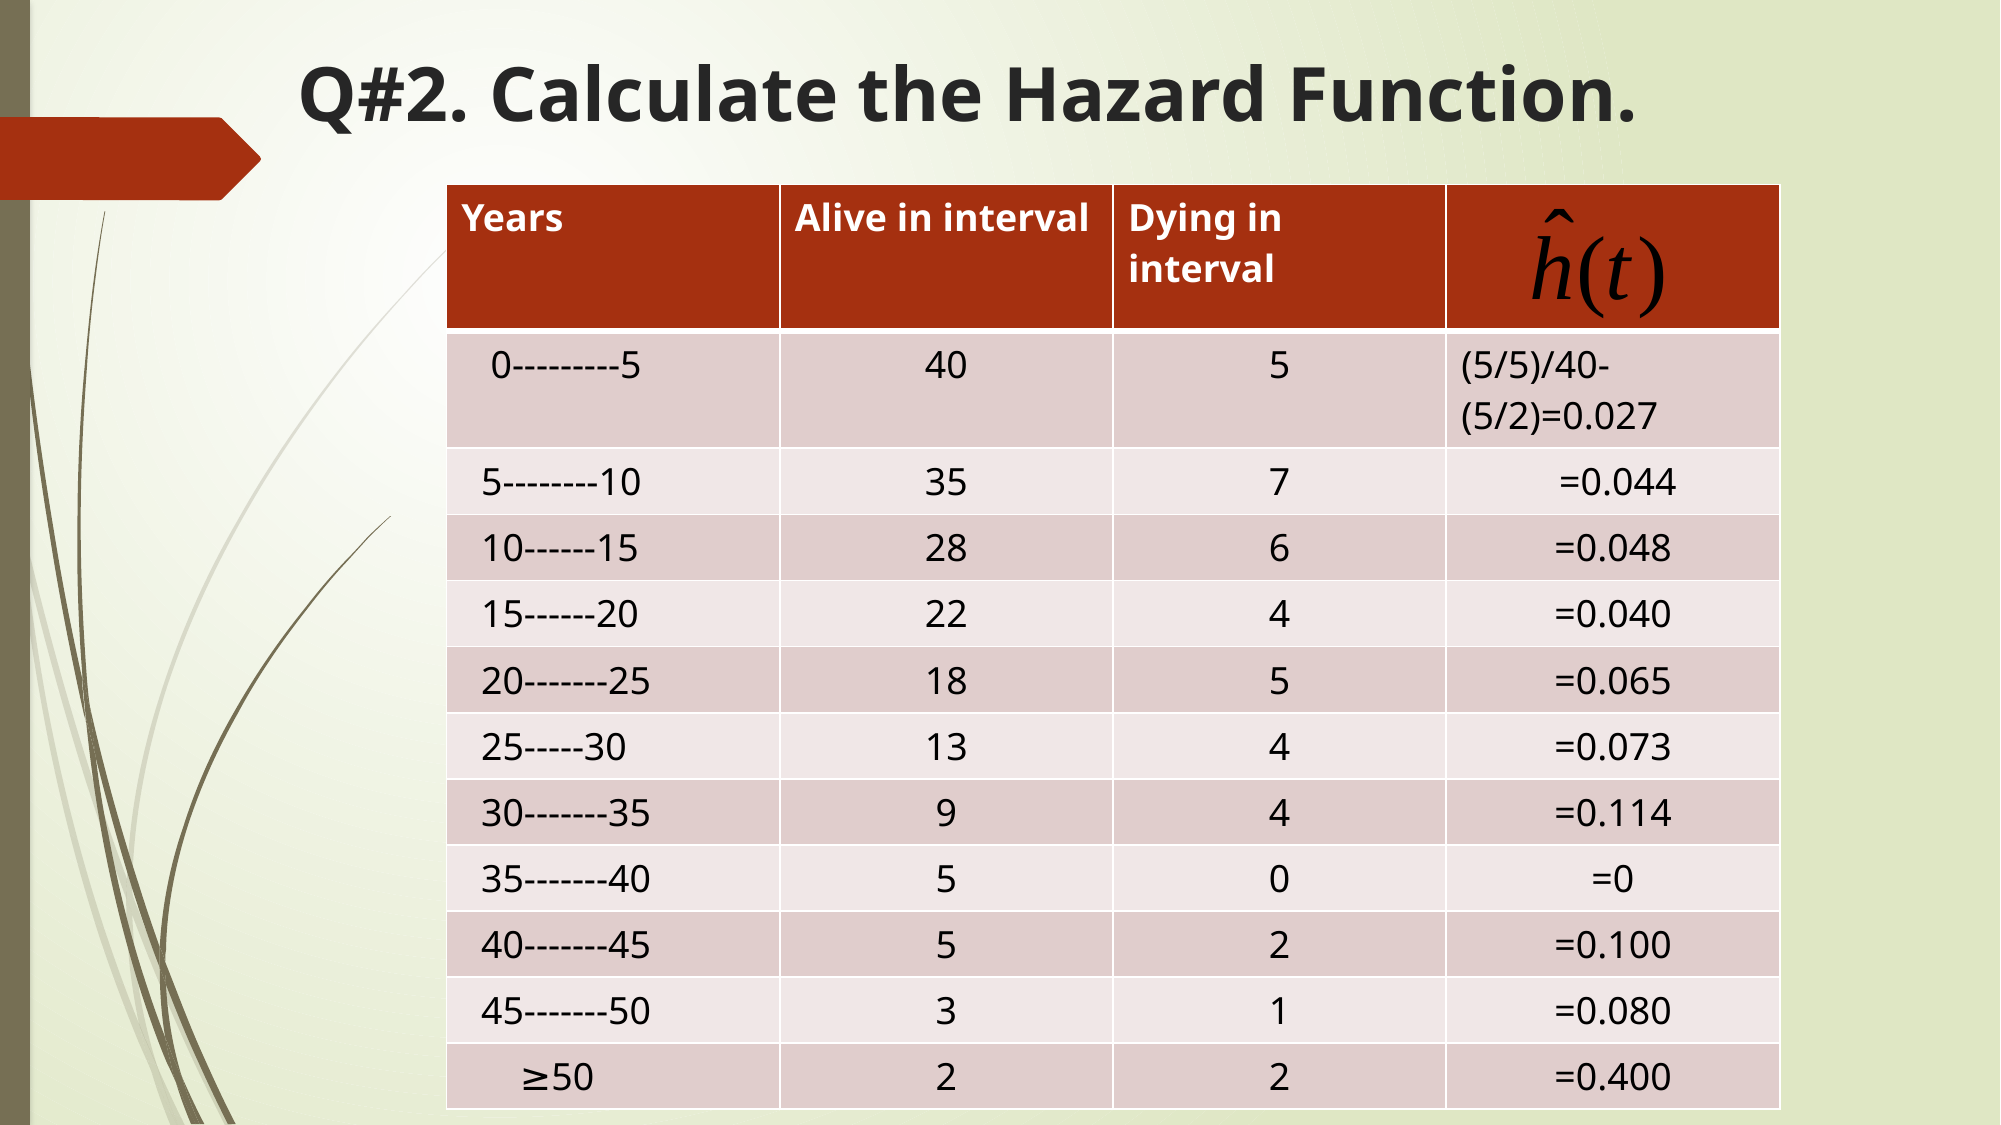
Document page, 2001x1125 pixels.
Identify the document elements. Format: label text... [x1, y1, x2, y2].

table_cell =0.048 [1447, 515, 1779, 580]
table_cell 20-------25 [447, 647, 779, 712]
table_cell 25-----30 [447, 714, 779, 778]
table_cell =0 [1447, 846, 1779, 910]
table_cell 5--------10 [447, 449, 779, 514]
table_cell 4 [1114, 581, 1445, 646]
table_cell =0.044 [1447, 449, 1779, 514]
table_cell 2 [1114, 1044, 1445, 1108]
table_cell 45-------50 [447, 978, 779, 1042]
table_cell 1 [1114, 978, 1445, 1042]
table_cell 9 [781, 780, 1112, 844]
table_cell ≥50 [447, 1044, 779, 1108]
table_cell =0.040 [1447, 581, 1779, 646]
table_cell 35-------40 [447, 846, 779, 910]
table_cell 28 [781, 515, 1112, 580]
table_cell 5 [781, 912, 1112, 976]
table_cell =0.114 [1447, 780, 1779, 844]
table_cell (5/5)/40-(5/2)=0.027 [1447, 334, 1779, 447]
table_cell 13 [781, 714, 1112, 778]
table_cell 3 [781, 978, 1112, 1042]
table_cell =0.080 [1447, 978, 1779, 1042]
table_cell 4 [1114, 714, 1445, 778]
table_cell 10------15 [447, 515, 779, 580]
table_cell 15------20 [447, 581, 779, 646]
table_cell 5 [1114, 334, 1445, 447]
table_cell 40-------45 [447, 912, 779, 976]
table_cell =0.100 [1447, 912, 1779, 976]
table_cell 0 [1114, 846, 1445, 910]
table_cell 4 [1114, 780, 1445, 844]
table_cell =0.073 [1447, 714, 1779, 778]
table_cell 5 [781, 846, 1112, 910]
table_cell 18 [781, 647, 1112, 712]
table_cell 30-------35 [447, 780, 779, 844]
table_cell 40 [781, 334, 1112, 447]
table_cell 2 [781, 1044, 1112, 1108]
table_header Dying in interval [1114, 185, 1445, 328]
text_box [1515, 193, 1683, 338]
title Q#2. Calculate the Hazard Function. [282, 39, 1982, 1097]
table_header Years [447, 185, 779, 328]
table_cell 6 [1114, 515, 1445, 580]
table_cell 0---------5 [447, 334, 779, 447]
table_cell 22 [781, 581, 1112, 646]
table_cell 35 [781, 449, 1112, 514]
table_header [1447, 185, 1779, 328]
table_cell =0.065 [1447, 647, 1779, 712]
table_cell 2 [1114, 912, 1445, 976]
table_header Alive in interval [781, 185, 1112, 328]
table_cell =0.400 [1447, 1044, 1779, 1108]
table_cell 7 [1114, 449, 1445, 514]
table_cell 5 [1114, 647, 1445, 712]
